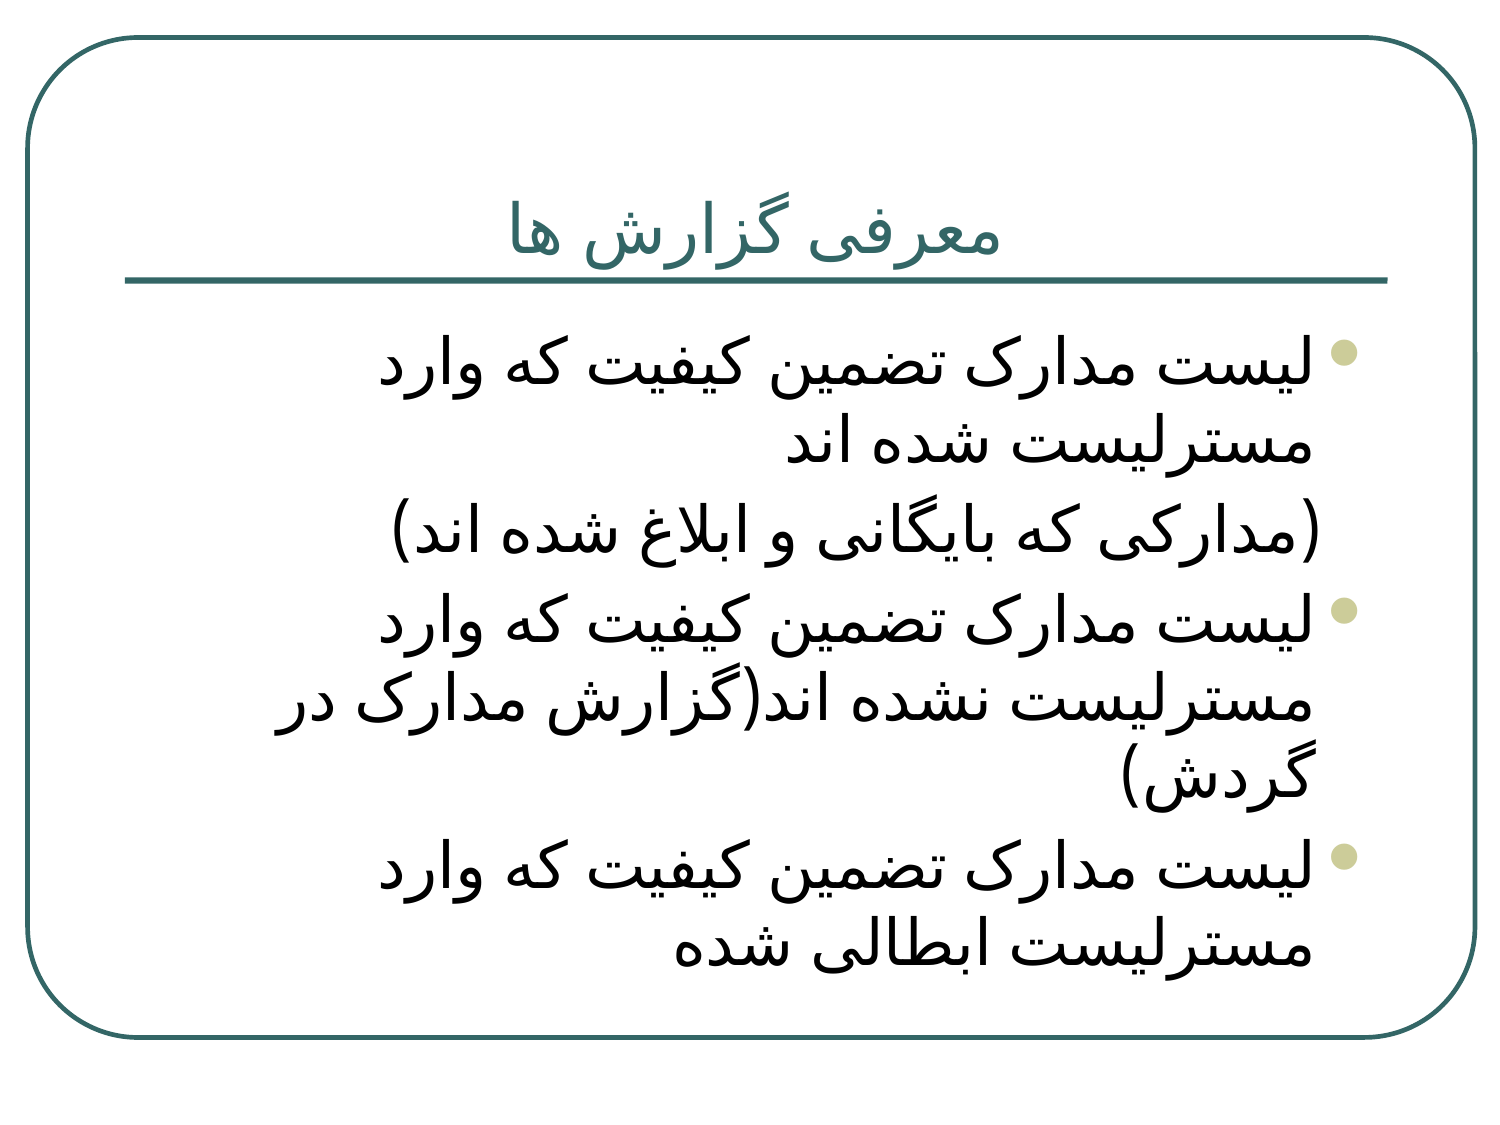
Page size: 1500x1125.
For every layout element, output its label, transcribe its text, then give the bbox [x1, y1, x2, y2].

title معرفی گزارش ها [125, 87, 1388, 275]
list لیست مدارک تضمین کیفیت که وارد مسترلیست شده اند (مدارکی که بایگانی و ابلاغ شده اند) لیست مدارک تضمین کیفیت که وارد مسترلیست نشده اند(گزارش مدارک در گردش) لیست مدارک تضمین کیفیت که وارد مسترلیست ابطالی شده [125, 312, 1388, 975]
